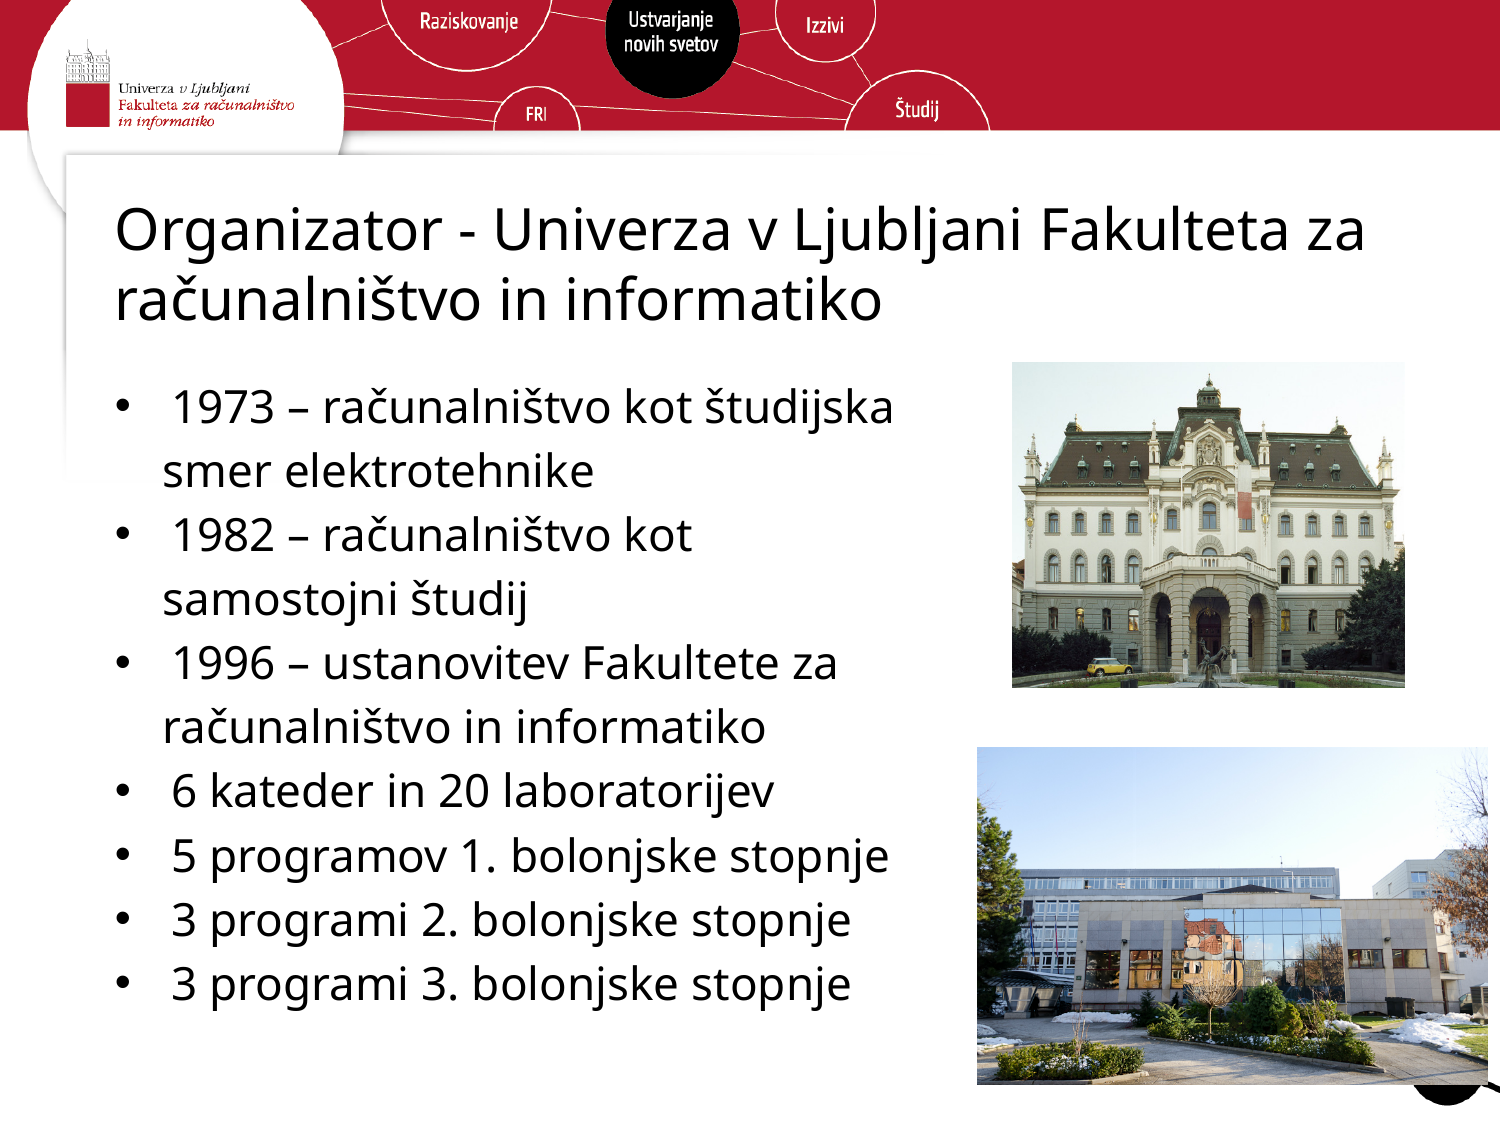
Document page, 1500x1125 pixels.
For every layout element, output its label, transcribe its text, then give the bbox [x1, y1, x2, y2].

slide_number 9 [1404, 1092, 1488, 1101]
title Organizator - Univerza v Ljubljani Fakulteta za računalništvo in informatiko [99, 154, 1405, 369]
picture [0, 0, 1500, 1125]
list 1973 – računalništvo kot študijska smer elektrotehnike 1982 – računalništvo kot samostojni študij 1996 – ustanovitev Fakultete za računalništvo in informatiko 6 kateder in 20 laboratorijev 5 programov 1. bolonjske stopnje 3 programi 2. bolonjske stopnje 3 programi 3. bolonjske stopnje [99, 369, 1405, 1016]
